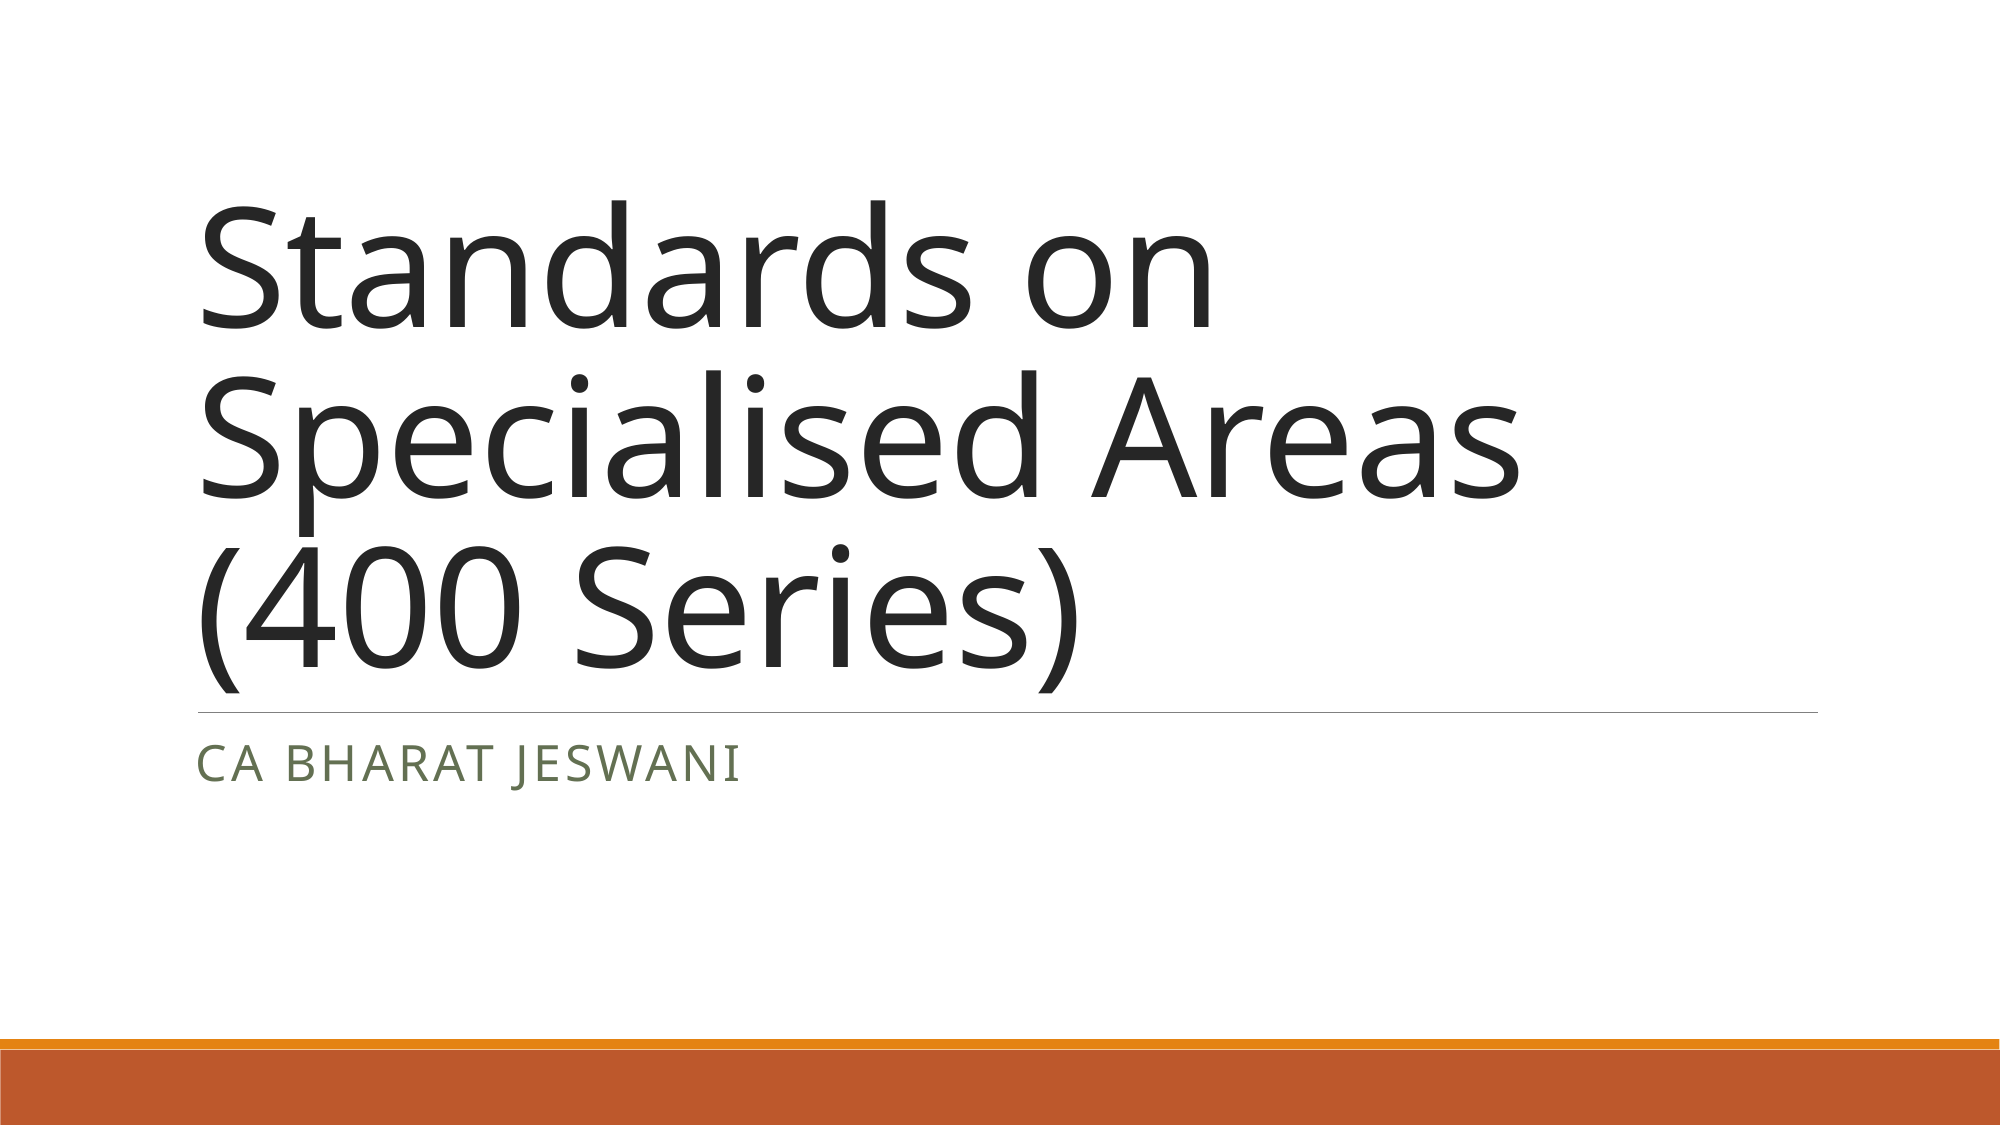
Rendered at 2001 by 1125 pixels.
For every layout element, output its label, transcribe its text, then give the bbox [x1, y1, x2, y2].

title Standards on Specialised Areas (400 Series) [180, 124, 1830, 710]
subtitle CA Bharat Jeswani [180, 730, 1831, 919]
